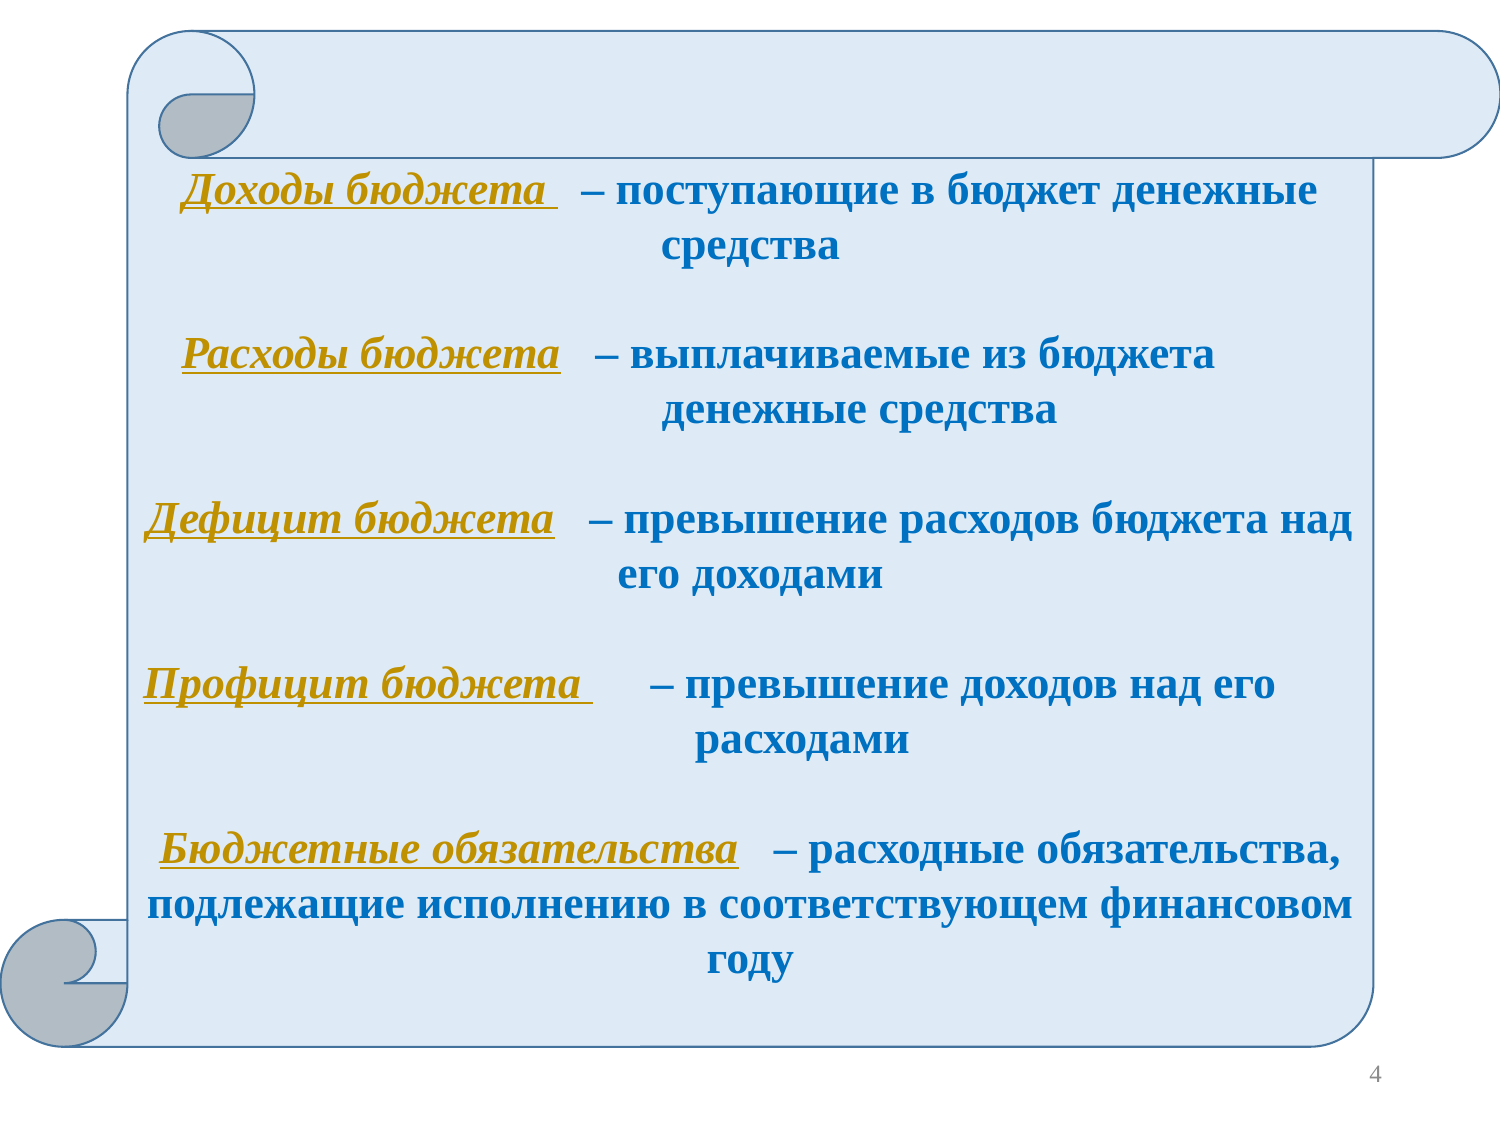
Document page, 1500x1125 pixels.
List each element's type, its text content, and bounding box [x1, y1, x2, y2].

slide_number 4 [1059, 1042, 1397, 1103]
text_box Доходы бюджета – поступающие в бюджет денежные средства Расходы бюджета – выплачиваемые из бюджета денежные средства Дефицит бюджета – превышение расходов бюджета над его доходами Профицит бюджета – превышение доходов над его расходами Бюджетные обязательства – расходные обязательства, подлежащие исполнению в соответствующем финансовом году [0, 29, 1500, 1048]
